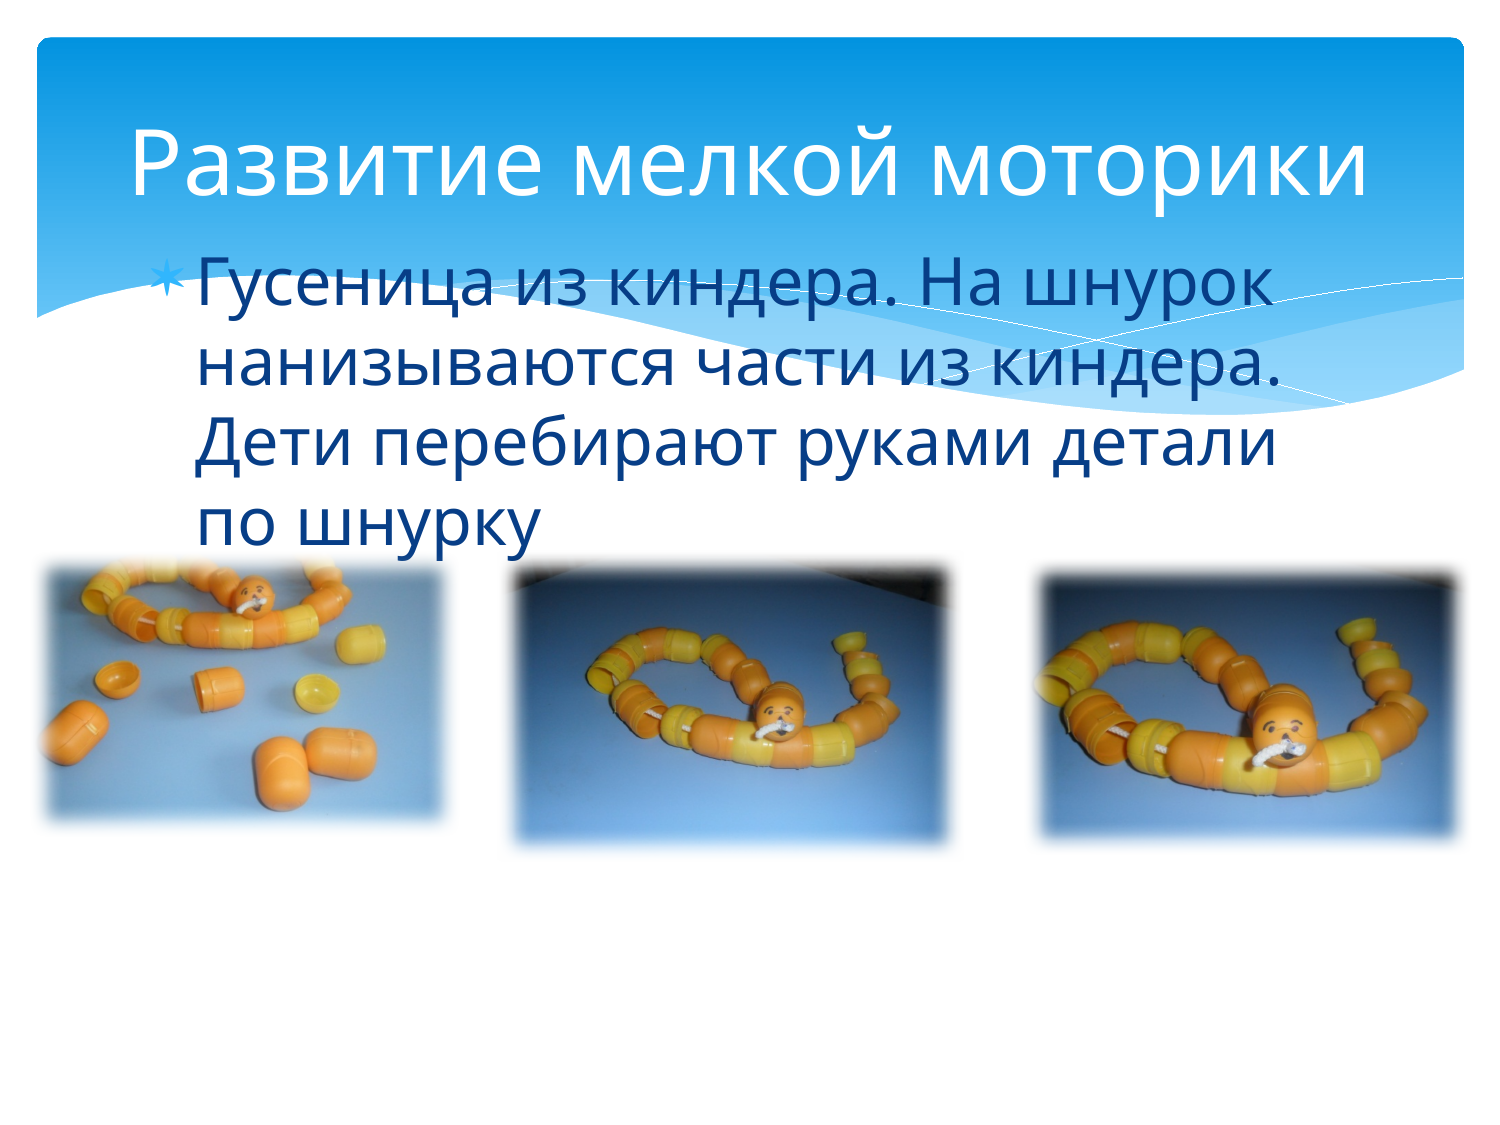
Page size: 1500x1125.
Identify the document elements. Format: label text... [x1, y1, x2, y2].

picture [1023, 556, 1473, 856]
list Гусеница из киндера. На шнурок нанизываются части из киндера. Дети перебирают руками детали по шнурку [135, 261, 1352, 798]
picture [29, 550, 461, 839]
picture [497, 550, 965, 862]
title Развитие мелкой моторики [75, 55, 1425, 261]
